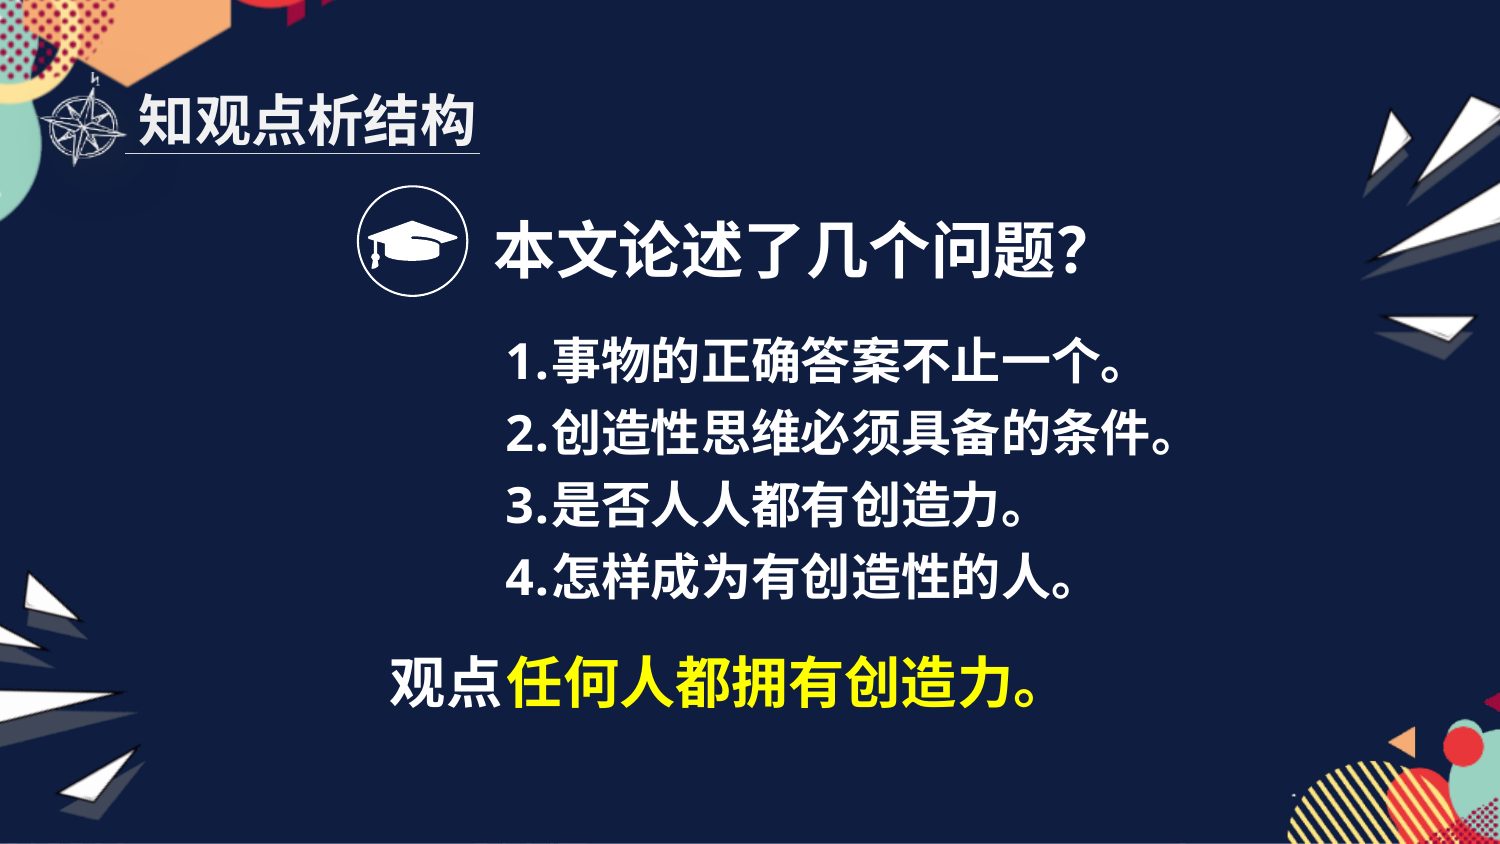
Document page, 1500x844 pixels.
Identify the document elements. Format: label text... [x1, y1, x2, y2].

text_box 观点 [378, 624, 514, 720]
text_box 本文论述了几个问题？ [482, 186, 1131, 292]
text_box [357, 186, 468, 296]
picture [1286, 44, 1500, 391]
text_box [35, 72, 522, 167]
picture [0, 513, 220, 844]
picture [0, 0, 450, 339]
text_box 任何人都拥有创造力。 [514, 624, 1208, 720]
picture [1286, 686, 1500, 844]
text_box 事物的正确答案不止一个。 创造性思维必须具备的条件。 是否人人都有创造力。 怎样成为有创造性的人。 [494, 312, 1279, 612]
